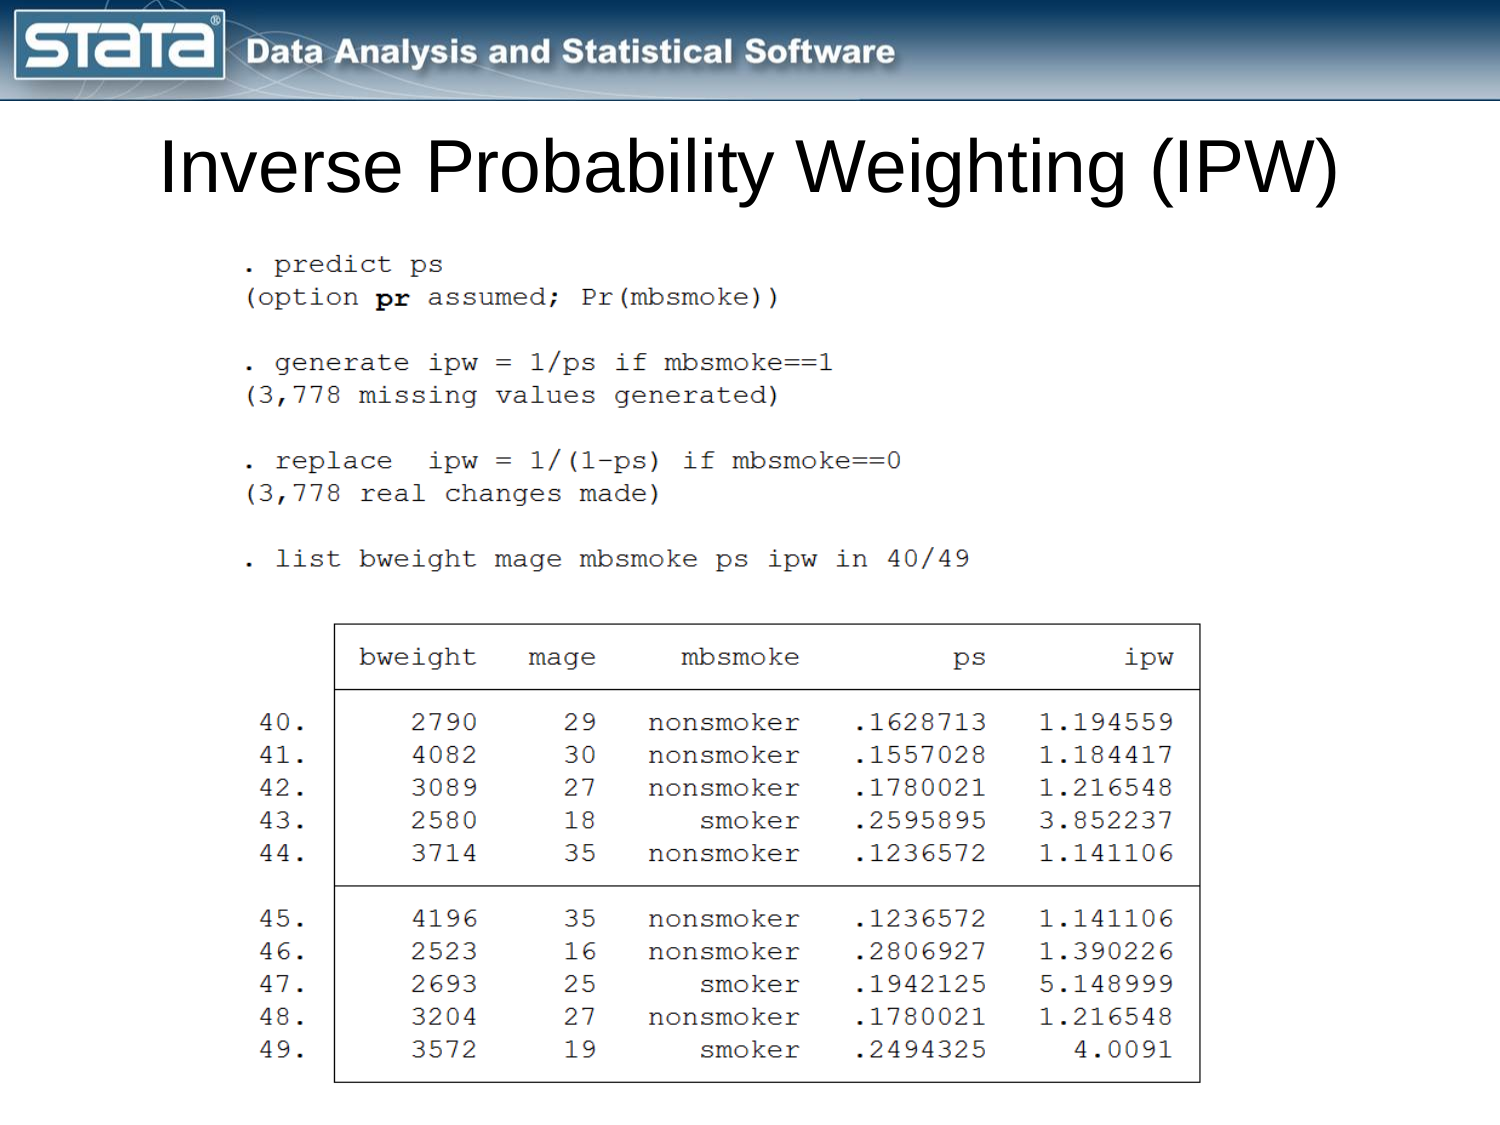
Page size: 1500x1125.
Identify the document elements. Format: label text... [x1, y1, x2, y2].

title Inverse Probability Weighting (IPW) [0, 108, 1500, 225]
picture [0, 0, 1500, 102]
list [237, 249, 1214, 1101]
